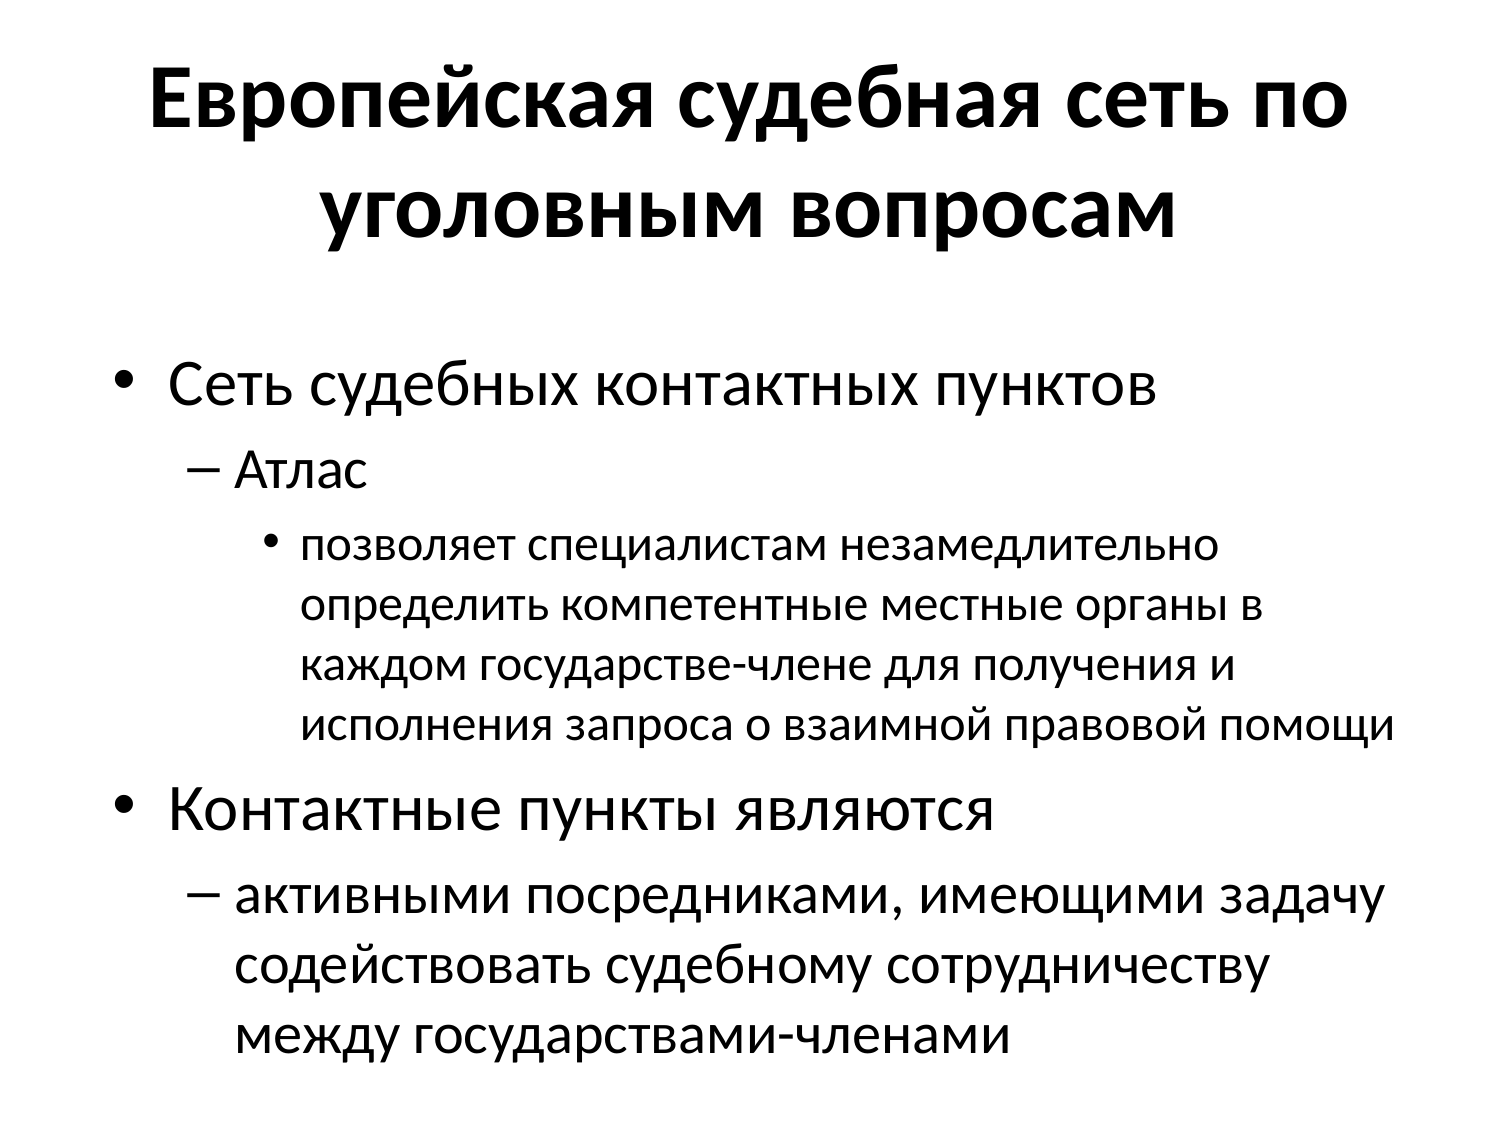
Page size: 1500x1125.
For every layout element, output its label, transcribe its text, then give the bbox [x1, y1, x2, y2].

list Сеть судебных контактных пунктов Атлас позволяет специалистам незамедлительно определить компетентные местные органы в каждом государстве-члене для получения и исполнения запроса о взаимной правовой помощи Контактные пункты являются активными посредниками, имеющими задачу содействовать судебному сотрудничеству между государствами-членами [97, 331, 1425, 1063]
title Европейская судебная сеть по уголовным вопросам [75, 45, 1425, 247]
